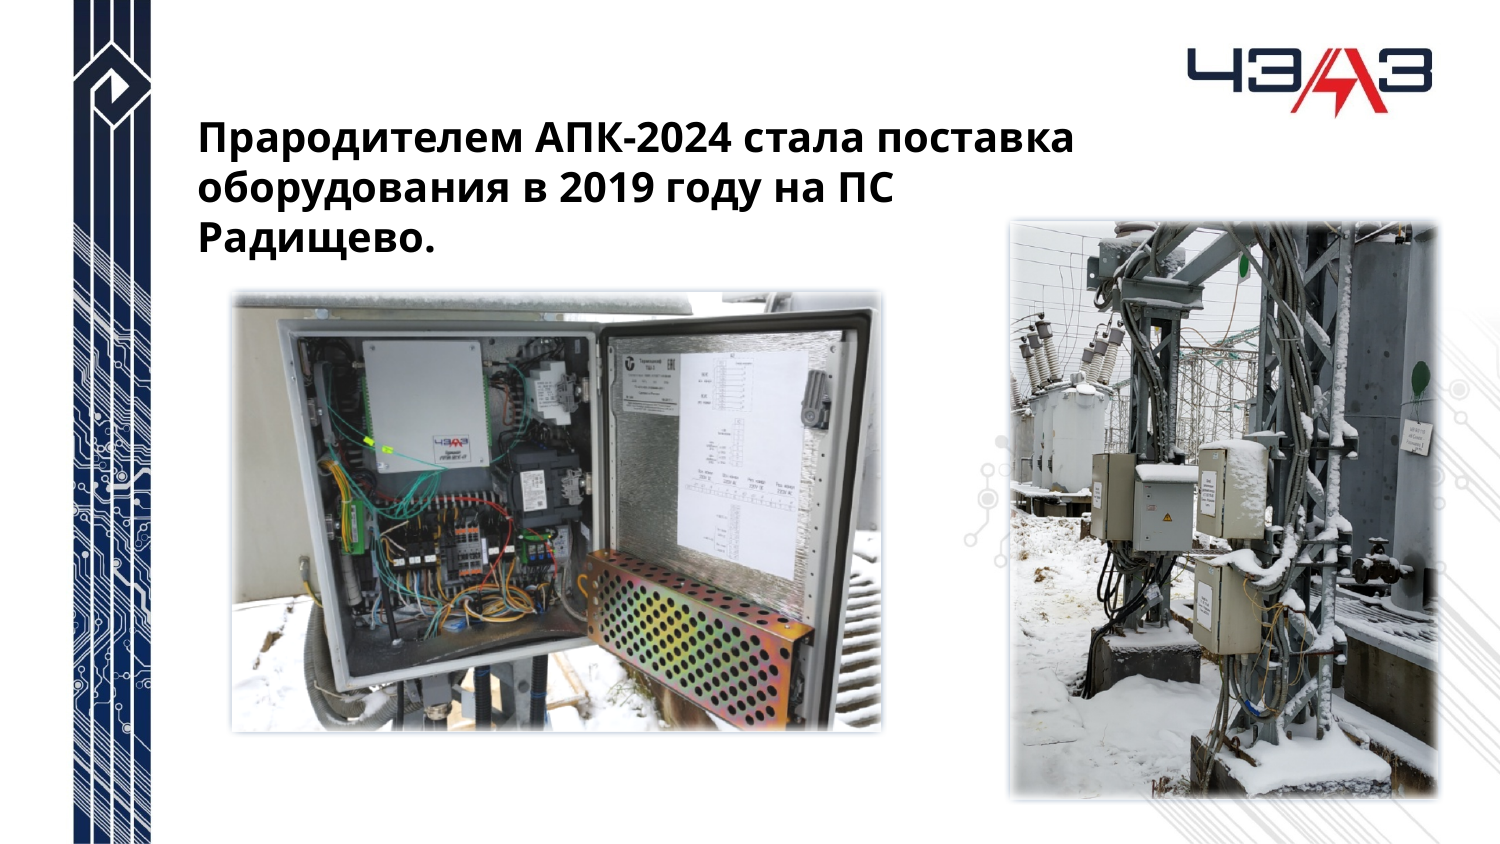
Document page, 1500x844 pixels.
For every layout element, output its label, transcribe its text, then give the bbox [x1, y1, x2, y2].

picture [0, 0, 1500, 844]
text_box Прародителем АПК-2024 стала поставка оборудования в 2019 году на ПС Радищево. [183, 102, 1136, 268]
